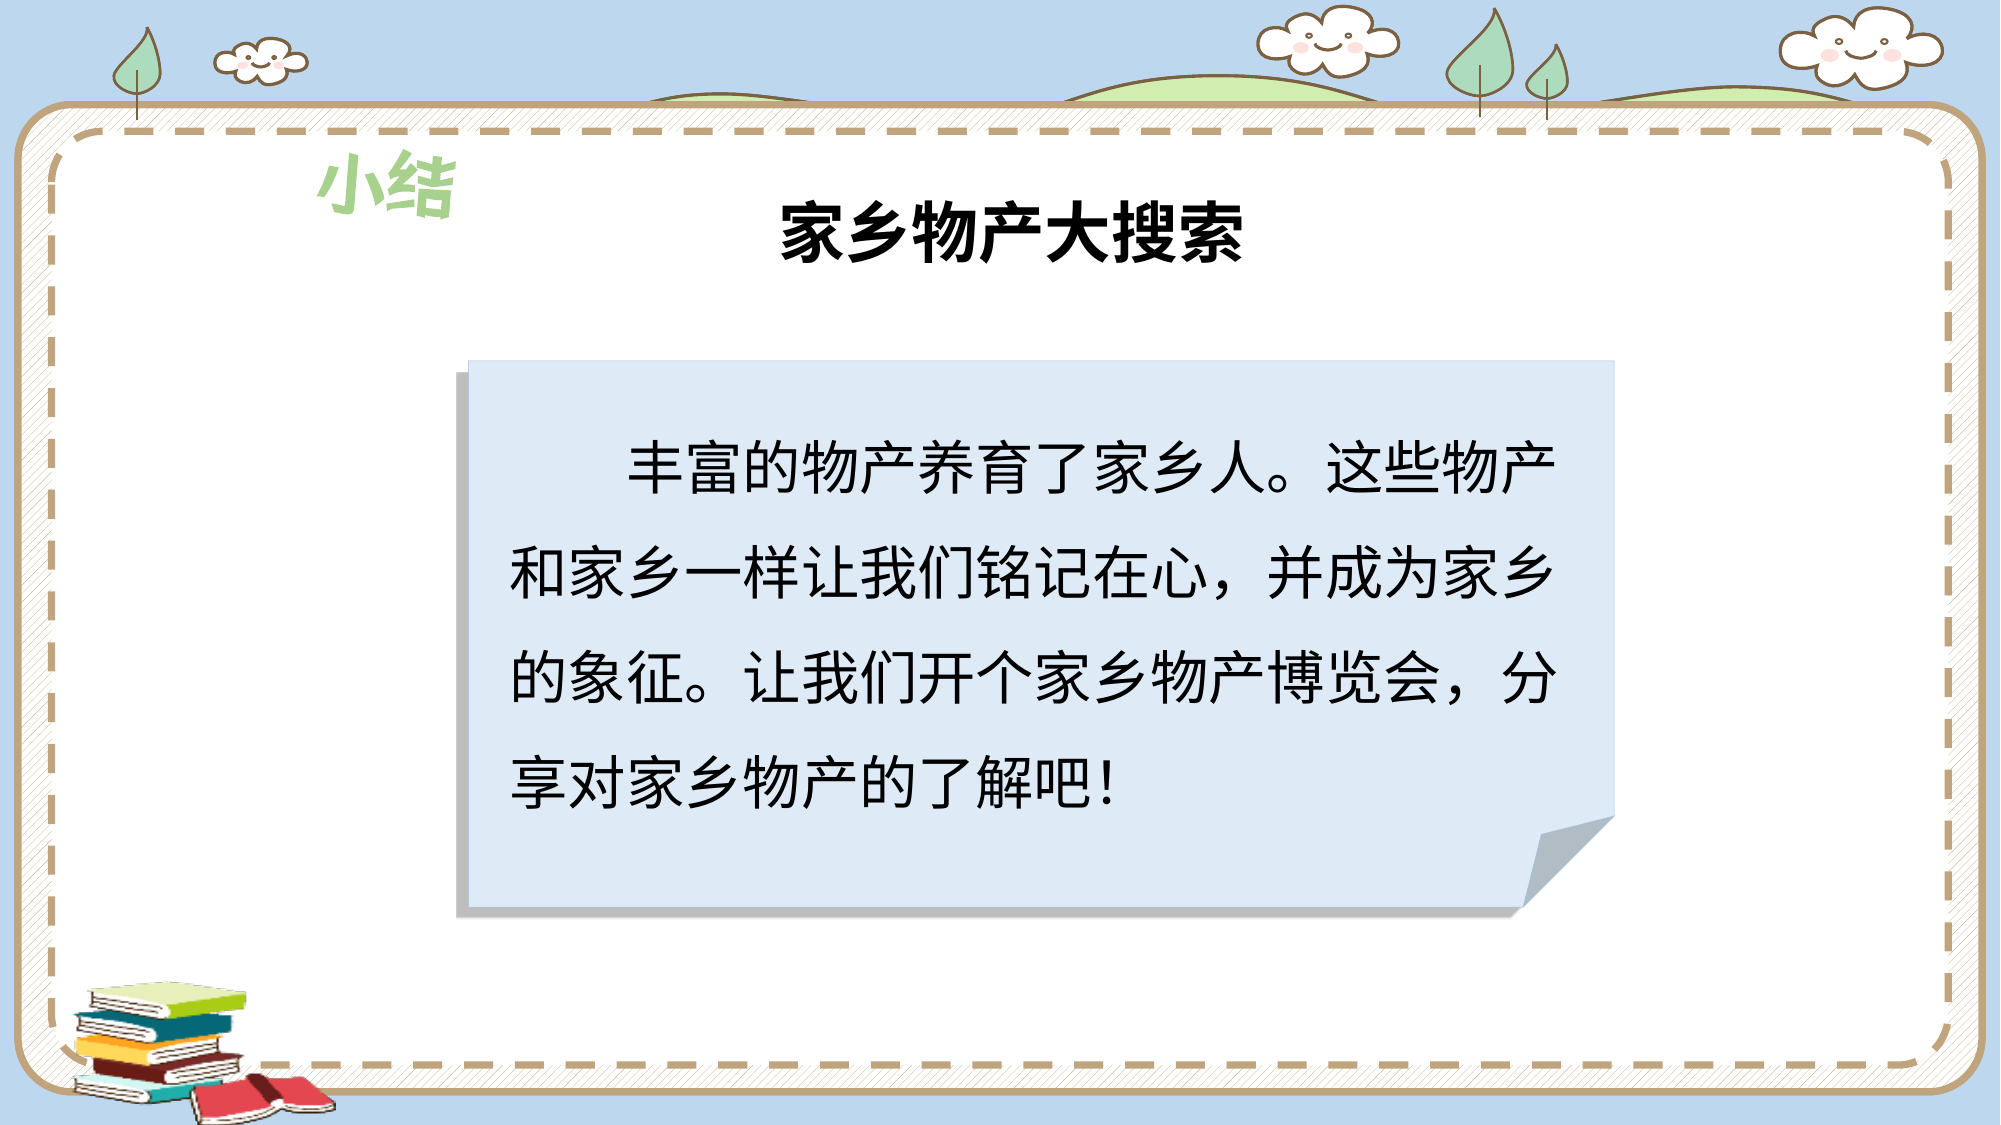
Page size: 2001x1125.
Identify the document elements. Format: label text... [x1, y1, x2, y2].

text_box 丰富的物产养育了家乡人。这些物产和家乡一样让我们铭记在心，并成为家乡的象征。让我们开个家乡物产博览会，分享对家乡物产的了解吧！ [467, 359, 1618, 909]
picture [71, 981, 336, 1125]
text_box 家乡物产大搜索 [373, 183, 1650, 278]
